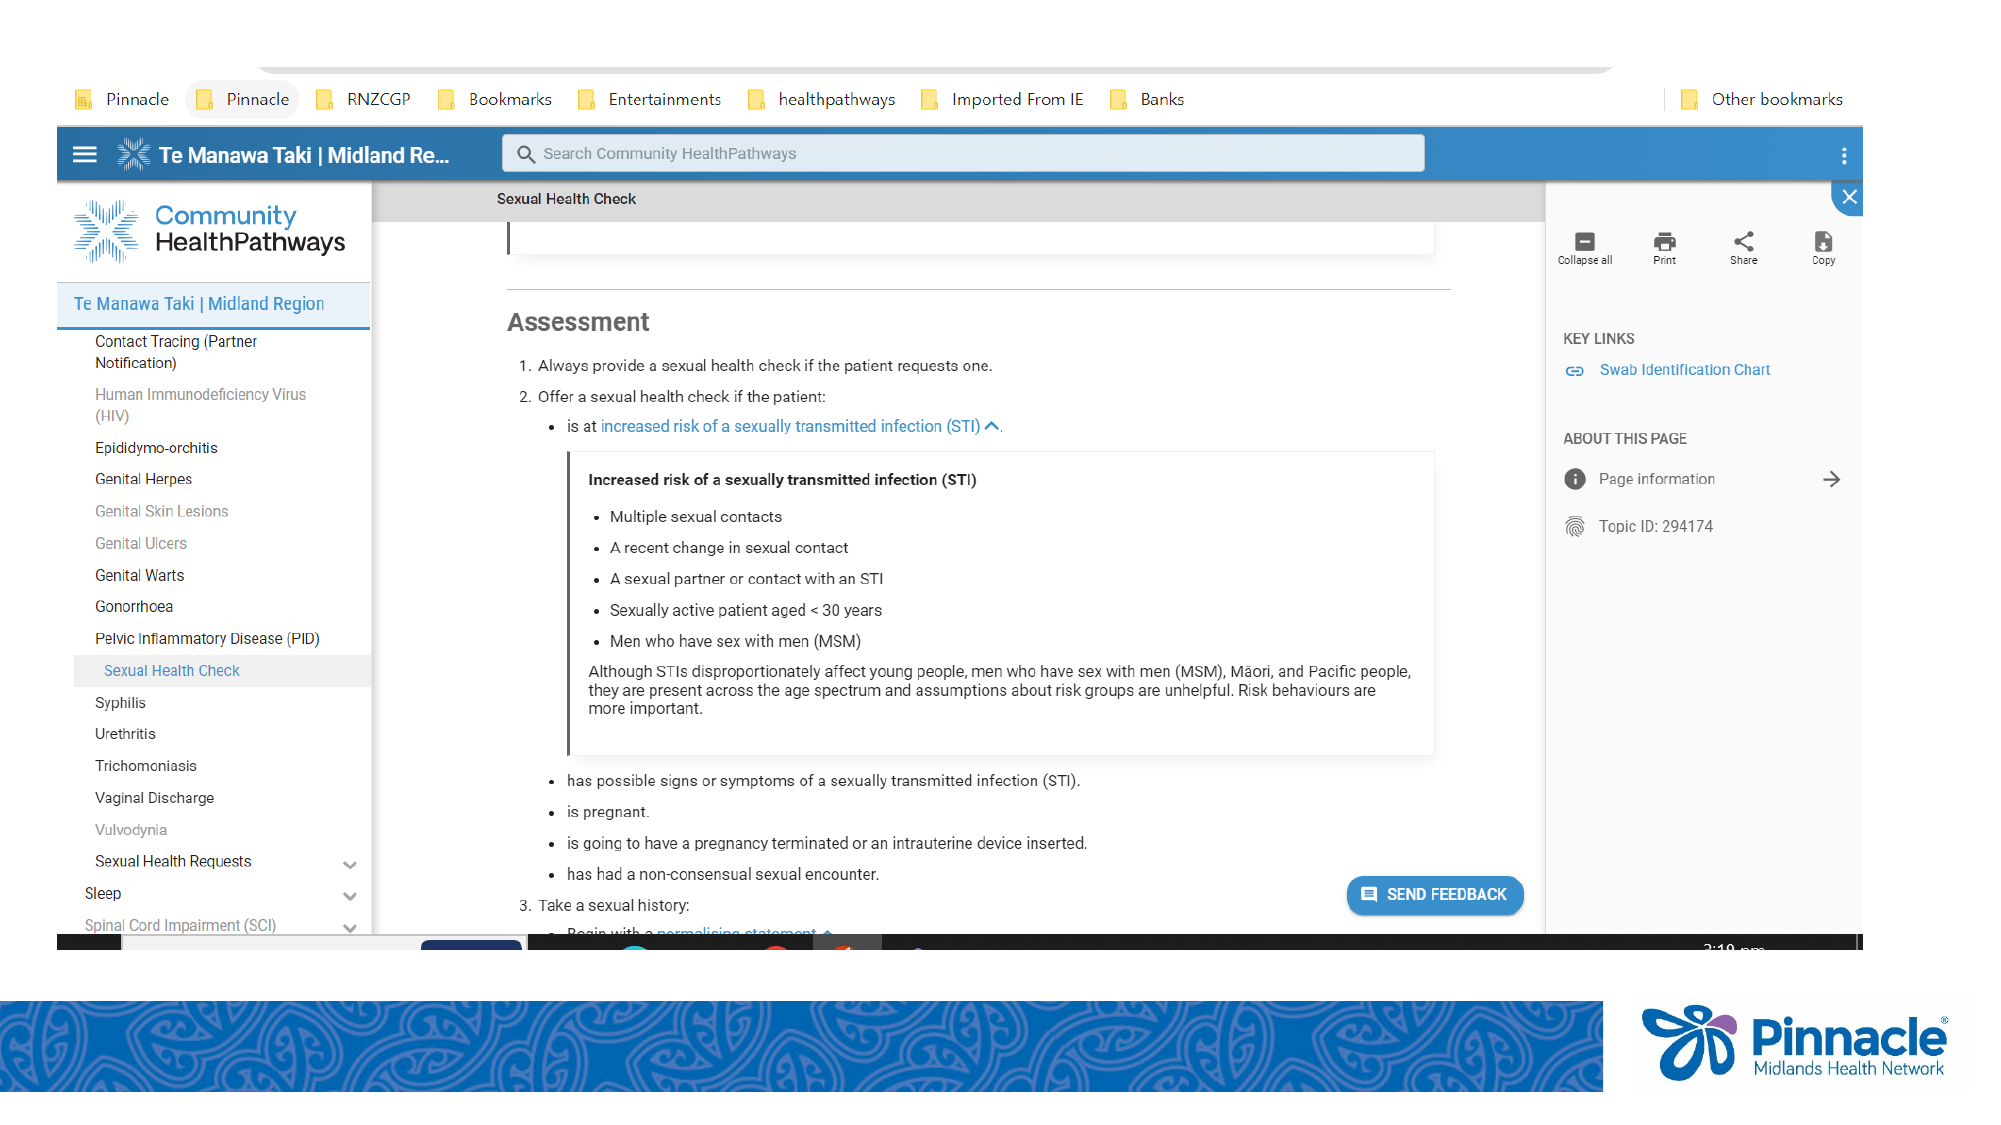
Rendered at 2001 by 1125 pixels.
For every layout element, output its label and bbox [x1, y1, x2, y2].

picture [0, 1001, 1604, 1092]
picture [1631, 994, 1971, 1092]
list [57, 67, 1863, 950]
